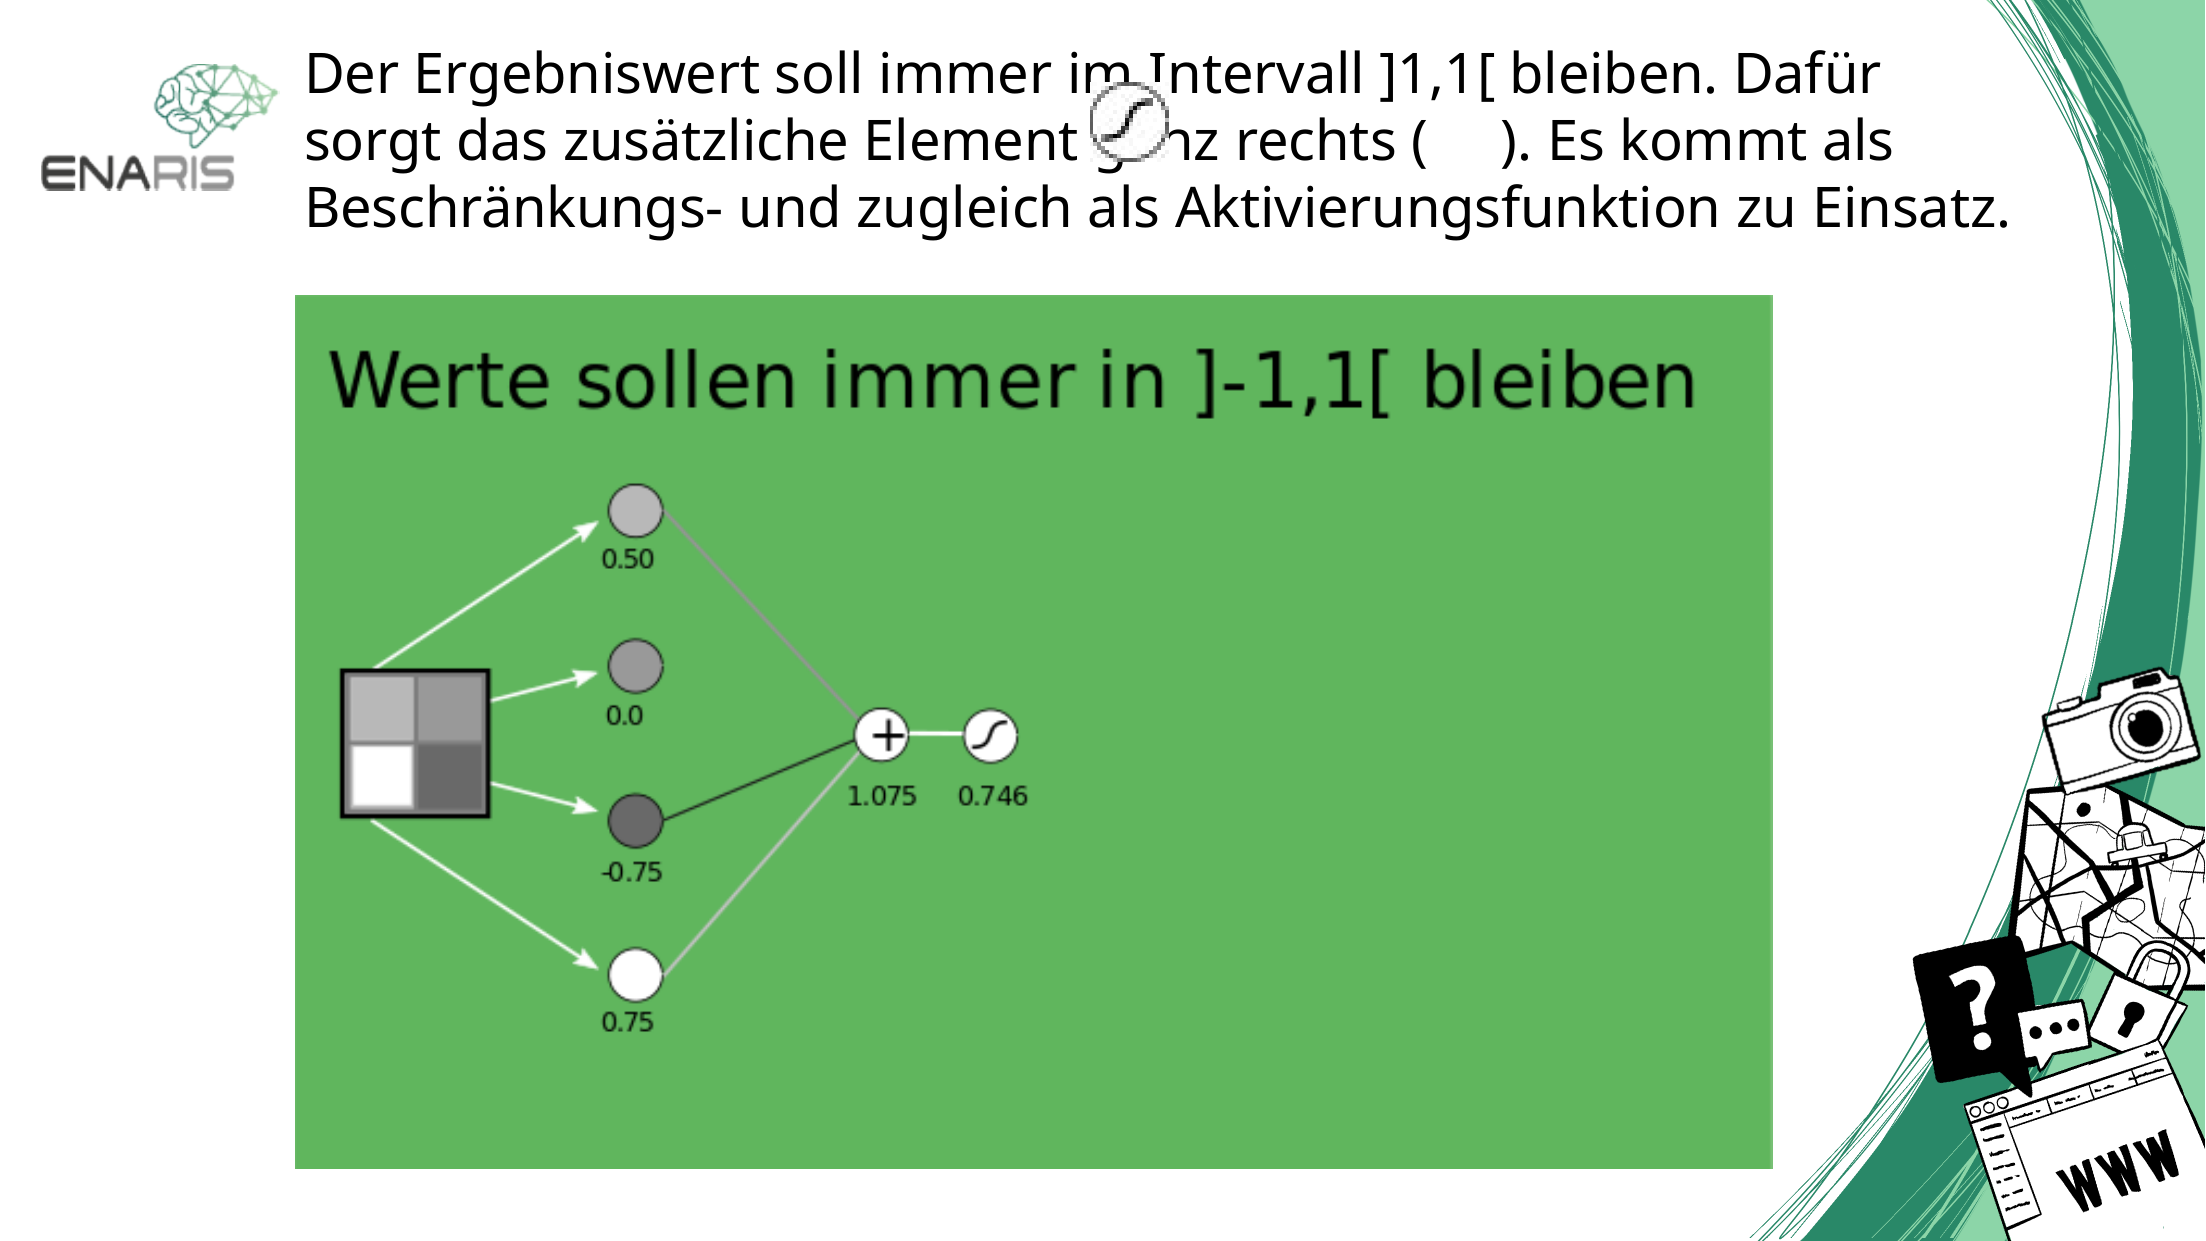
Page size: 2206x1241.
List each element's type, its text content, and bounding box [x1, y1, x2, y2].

picture [1090, 82, 1169, 162]
picture [295, 0, 2205, 1241]
list Der Ergebniswert soll immer im Intervall ]1,1[ bleiben. Dafür sorgt das zusätzliche Element ganz rechts ( ). Es kommt als Beschränkungs- und zugleich als Aktivierungsfunktion zu Einsatz. [289, 30, 2043, 258]
picture [41, 64, 280, 191]
